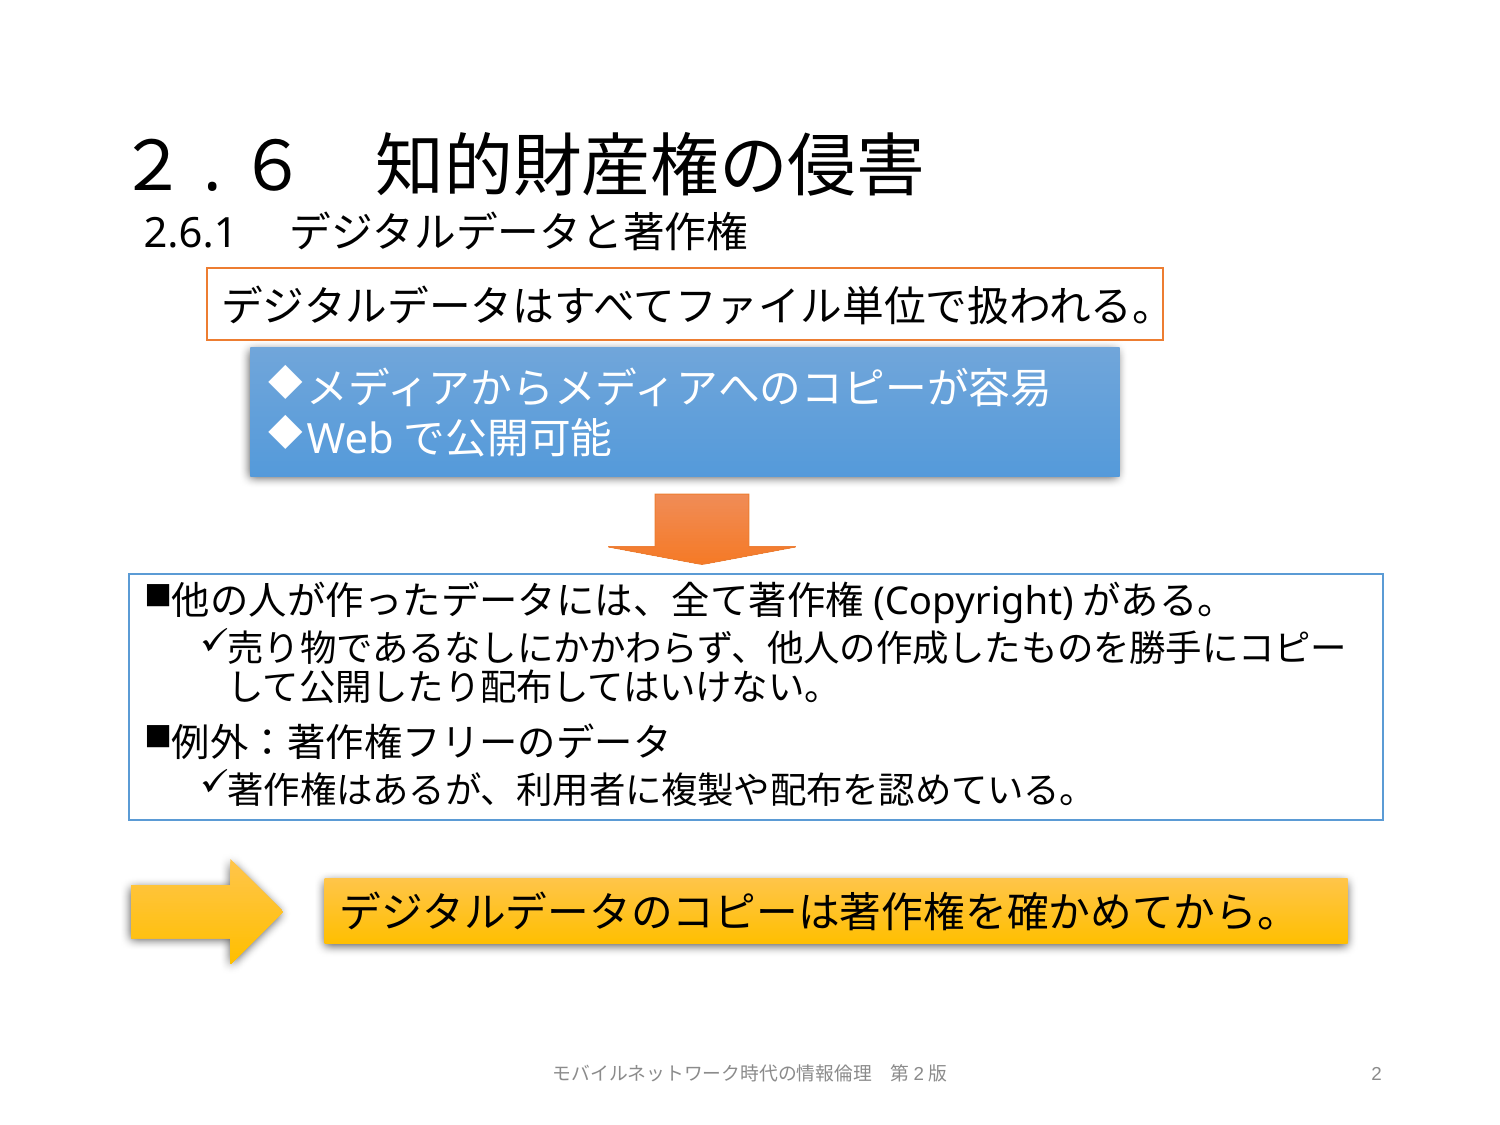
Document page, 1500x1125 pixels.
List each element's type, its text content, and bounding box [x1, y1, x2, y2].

list 他の人が作ったデータには、全て著作権(Copyright)がある。 売り物であるなしにかかわらず、他人の作成したものを勝手にコピーして公開したり配布してはいけない。 例外：著作権フリーのデータ 著作権はあるが、利用者に複製や配布を認めている。 [128, 573, 1384, 821]
title ２.６ 知的財産権の侵害 [103, 59, 1397, 278]
text_box [130, 858, 284, 965]
text_box [608, 493, 796, 565]
text_box デジタルデータはすべてファイル単位で扱われる。 [206, 267, 1164, 341]
text_box デジタルデータのコピーは著作権を確かめてから。 [324, 878, 1348, 944]
slide_number 2 [1059, 1042, 1397, 1103]
text_box 2.6.1 デジタルデータと著作権 [128, 198, 821, 264]
text_box メディアからメディアへのコピーが容易 Webで公開可能 [250, 347, 1120, 477]
footer モバイルネットワーク時代の情報倫理 第2版 [496, 1042, 1004, 1103]
